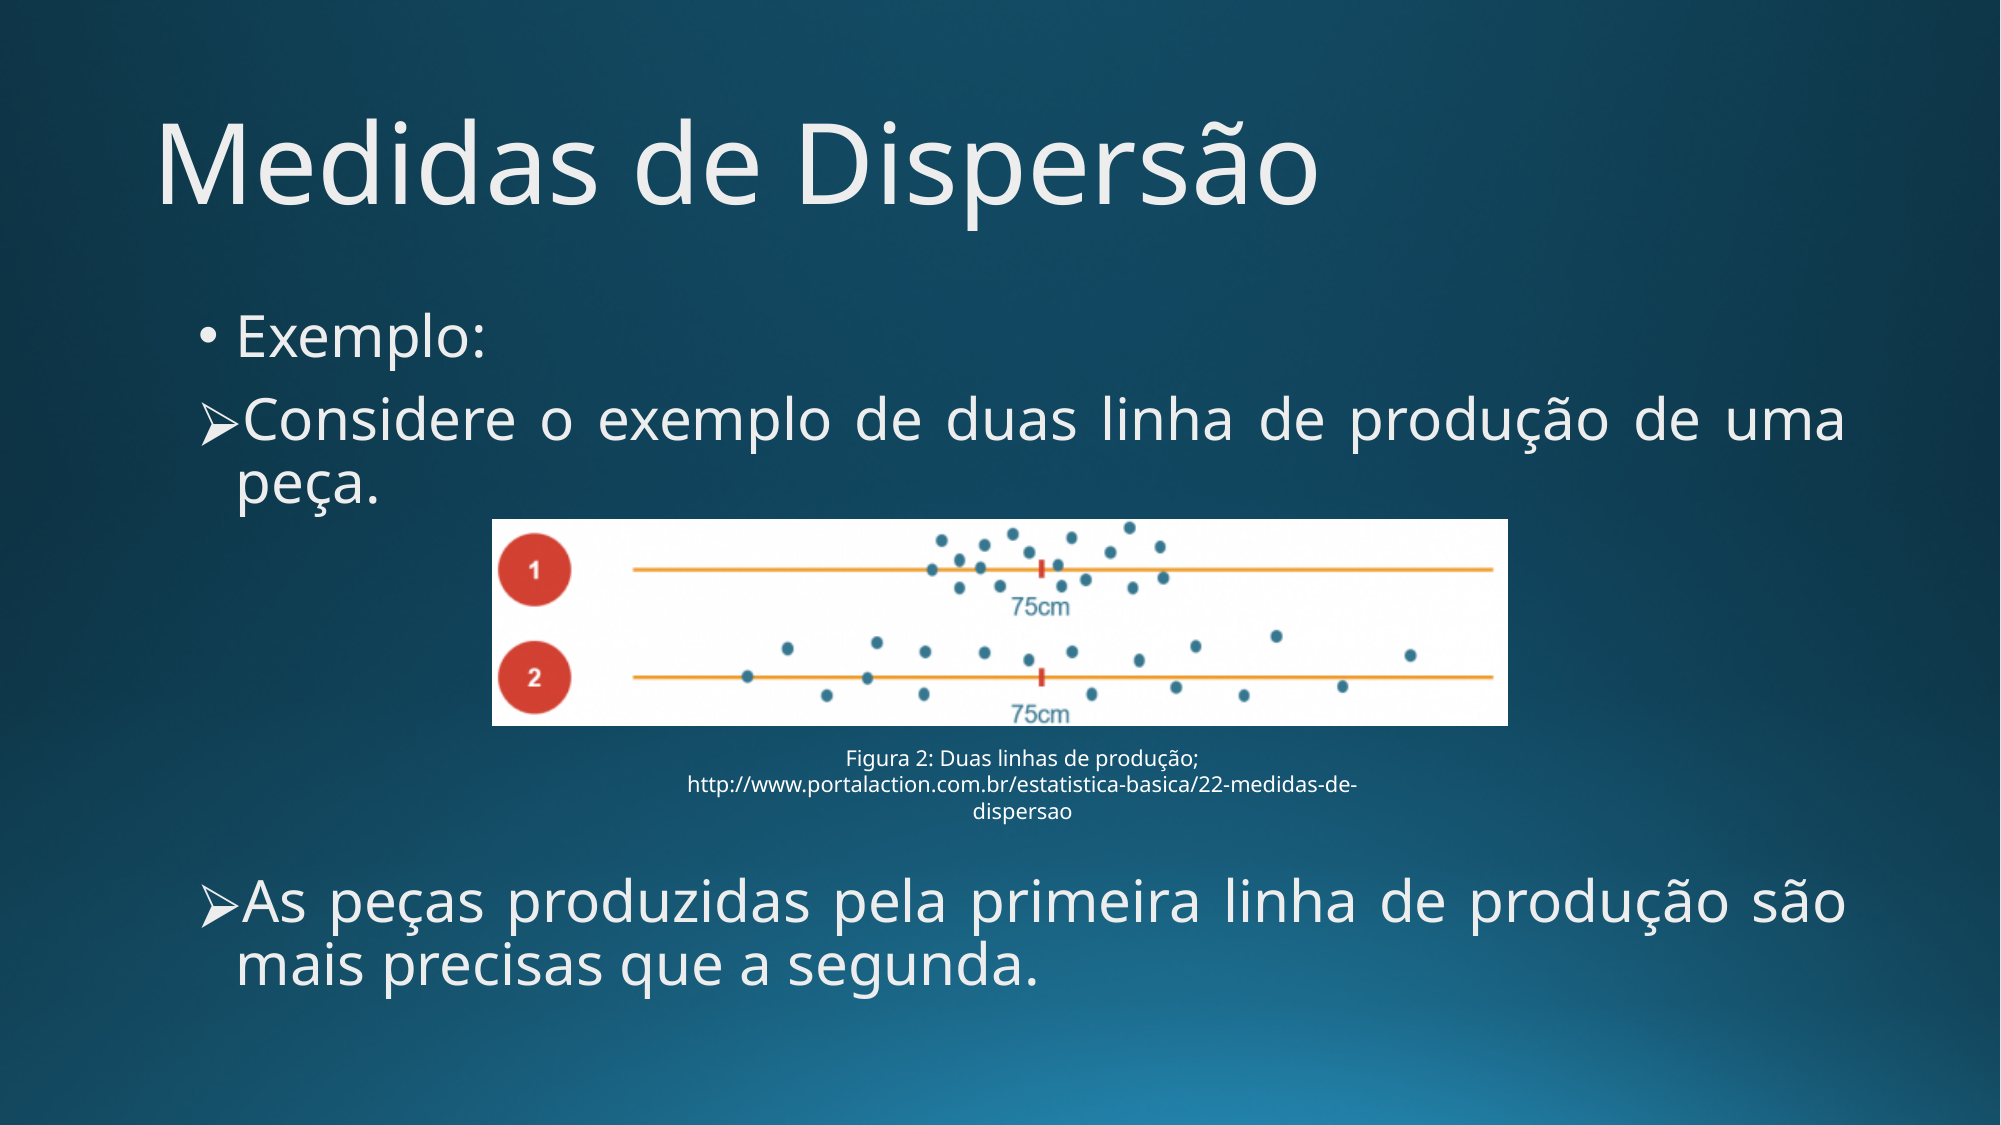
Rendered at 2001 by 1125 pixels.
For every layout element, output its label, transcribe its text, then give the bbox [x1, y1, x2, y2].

text_box Medidas de Dispersão [137, 59, 1863, 278]
text_box Figura 2: Duas linhas de produção; http://www.portalaction.com.br/estatistica-basica/22-medidas-de-dispersao [658, 737, 1387, 805]
picture [0, 0, 2001, 1125]
text_box Exemplo: Considere o exemplo de duas linha de produção de uma peça. As peças produzidas pela primeira linha de produção são mais precisas que a segunda. [183, 299, 1863, 1013]
